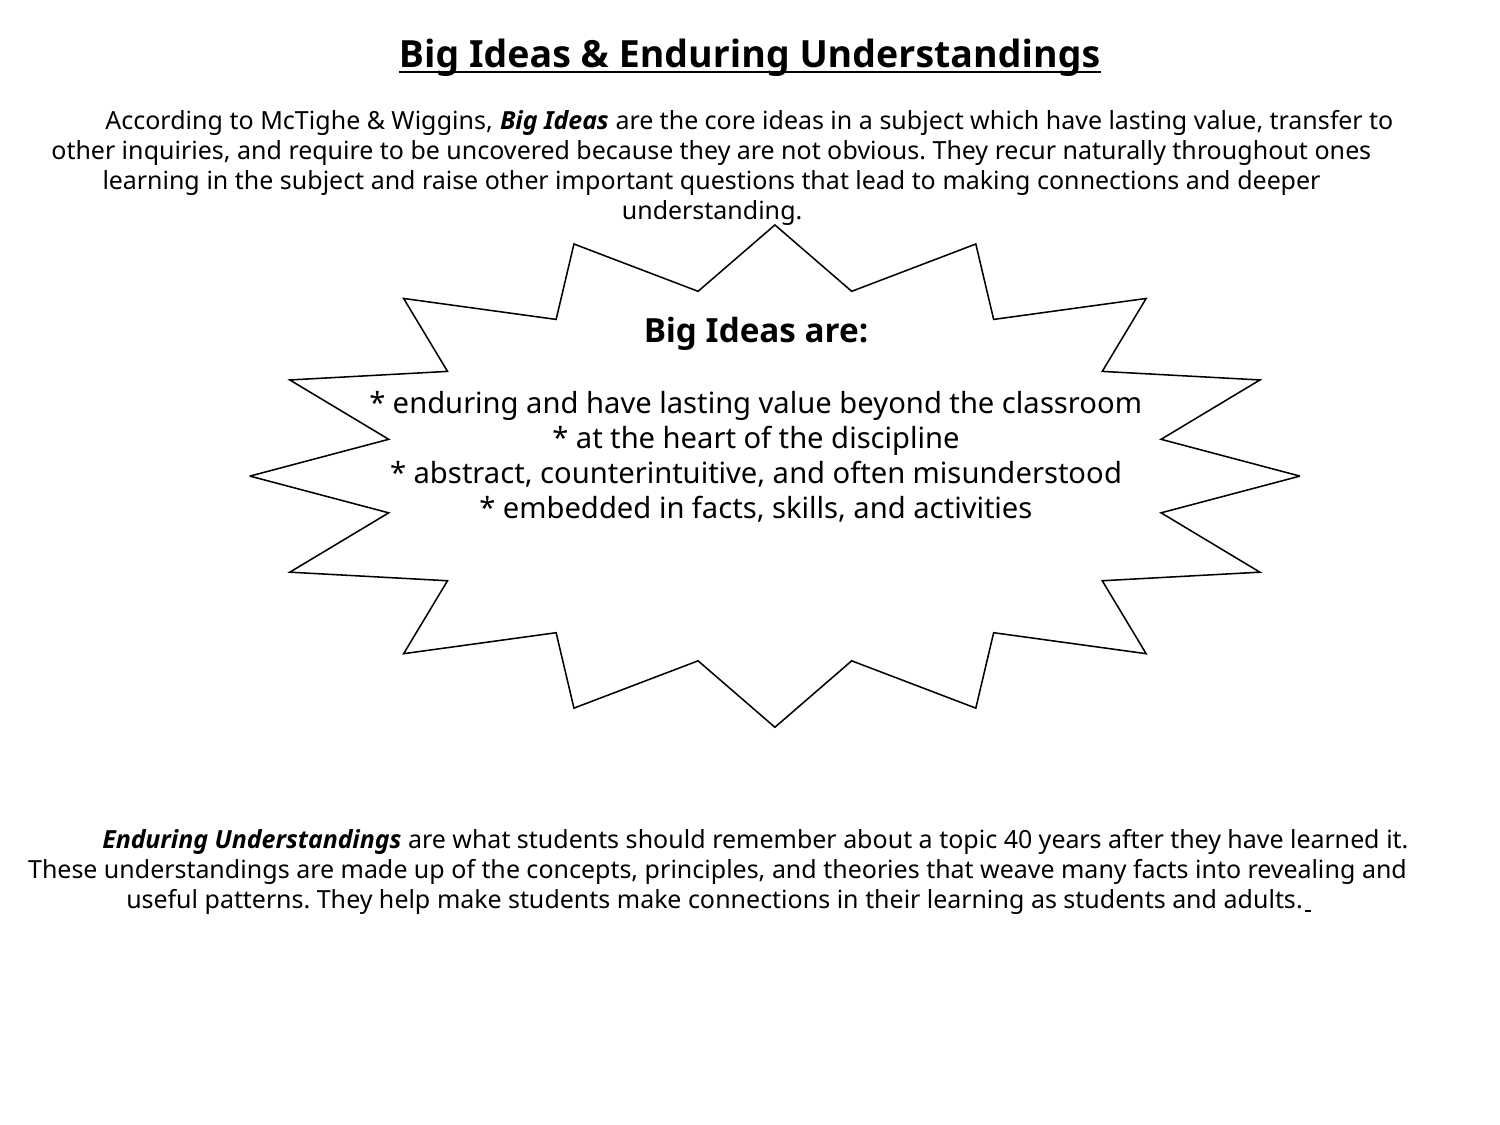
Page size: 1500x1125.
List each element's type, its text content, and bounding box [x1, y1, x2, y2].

text_box Big Ideas are: * enduring and have lasting value beyond the classroom * at the heart of the discipline * abstract, counterintuitive, and often misunderstood * embedded in facts, skills, and activities Enduring Understandings are what students should remember about a topic 40 years after they have learned it. These understandings are made up of the concepts, principles, and theories that weave many facts into revealing and useful patterns. They help make students make connections in their learning as students and adults. [0, 0, 1438, 966]
